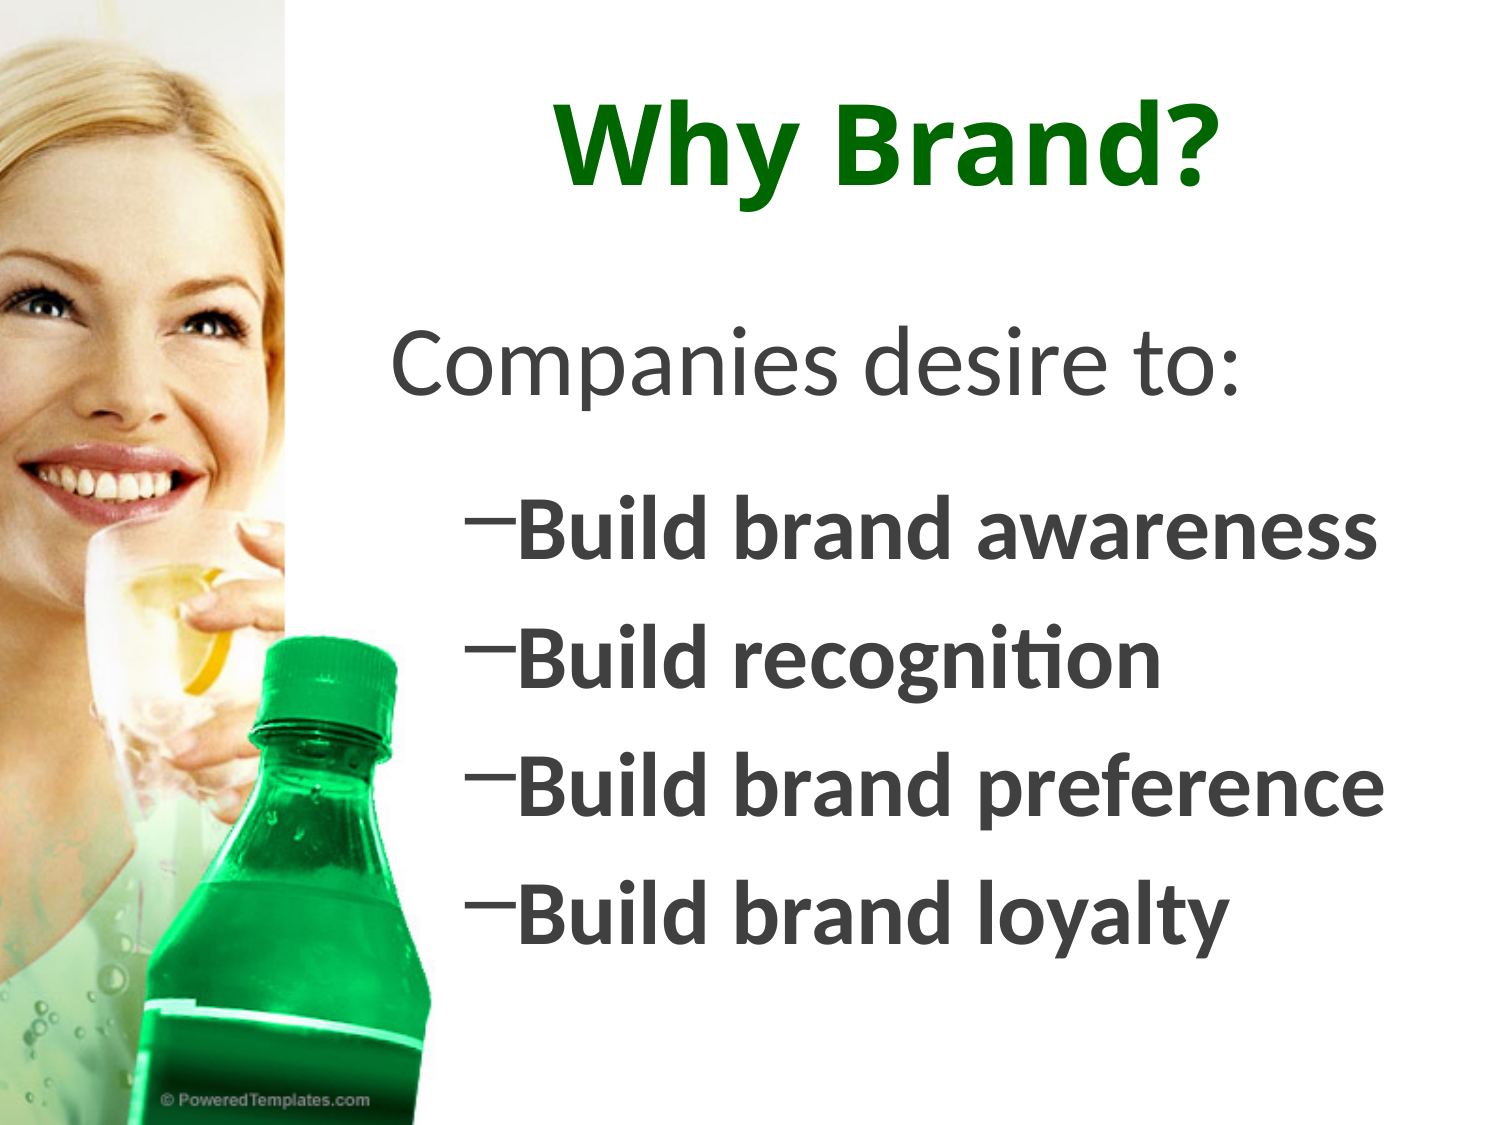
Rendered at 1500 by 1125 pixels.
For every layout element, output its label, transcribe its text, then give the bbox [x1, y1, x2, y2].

picture [0, 0, 1500, 1125]
list Companies desire to: Build brand awareness Build recognition Build brand preference Build brand loyalty [375, 287, 1438, 1050]
title Why Brand? [337, 42, 1438, 238]
